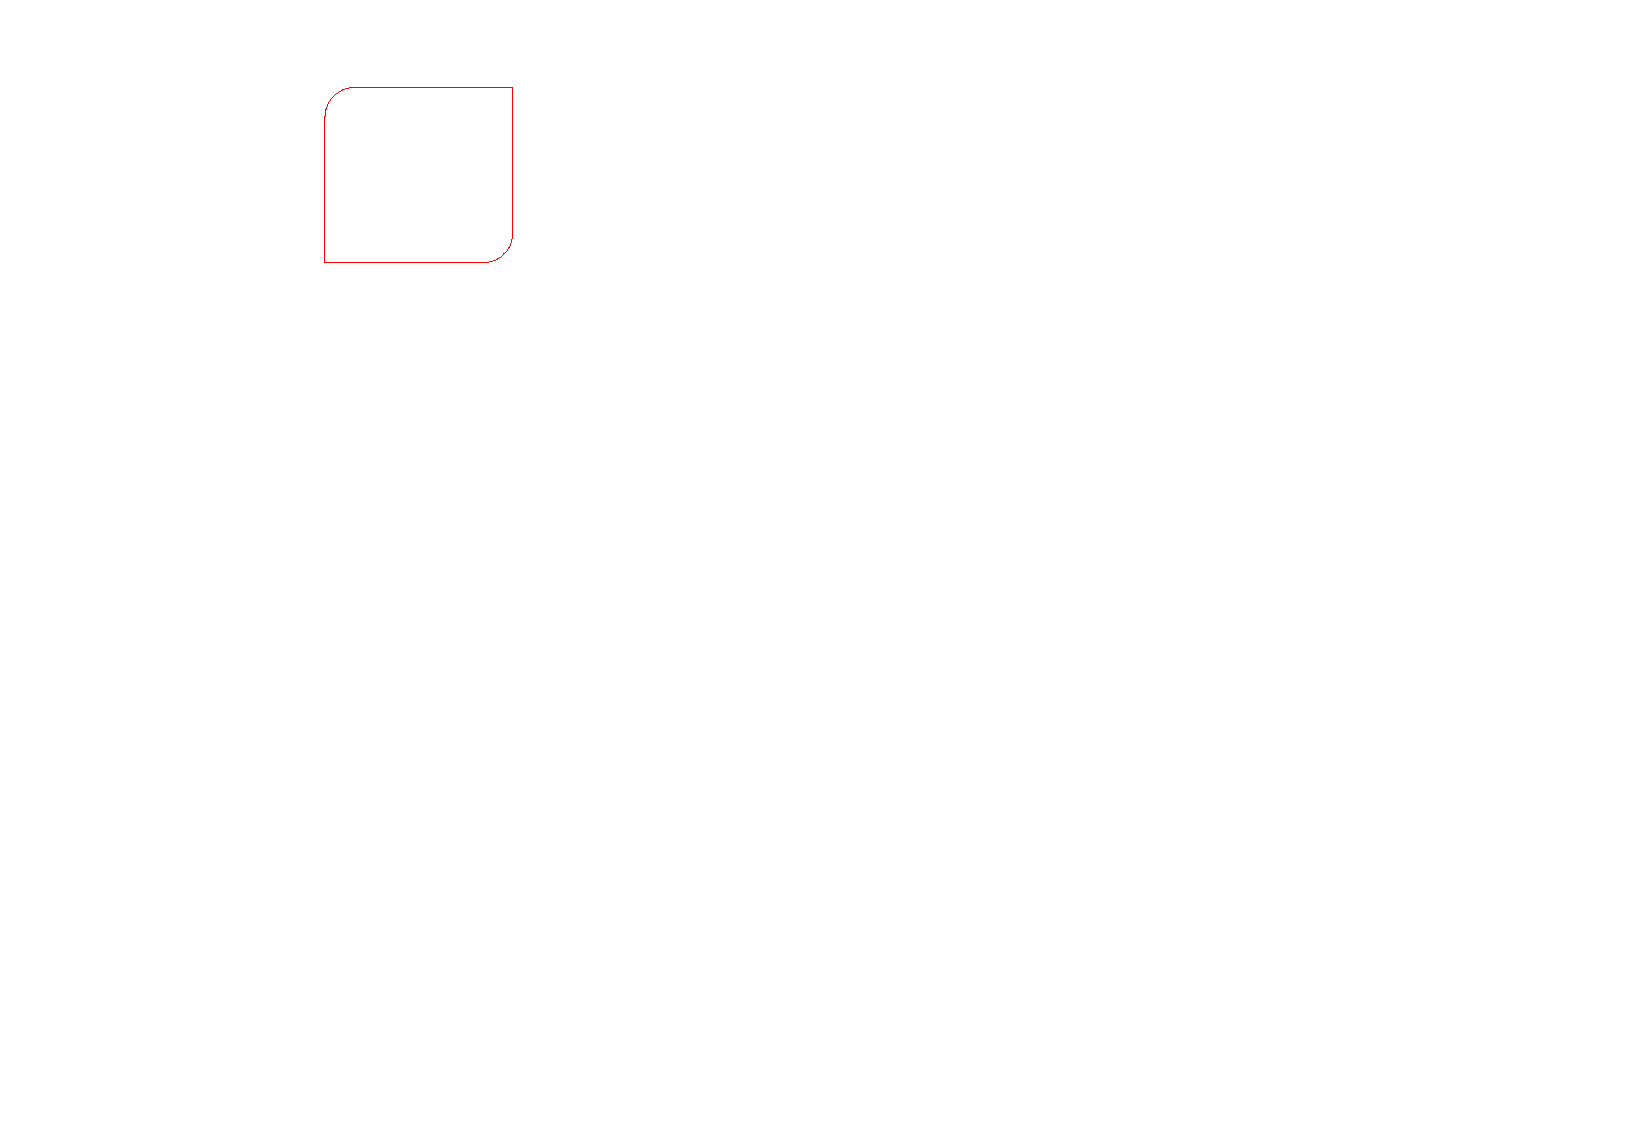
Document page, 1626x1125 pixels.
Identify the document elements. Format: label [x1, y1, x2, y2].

text_box [324, 87, 513, 263]
